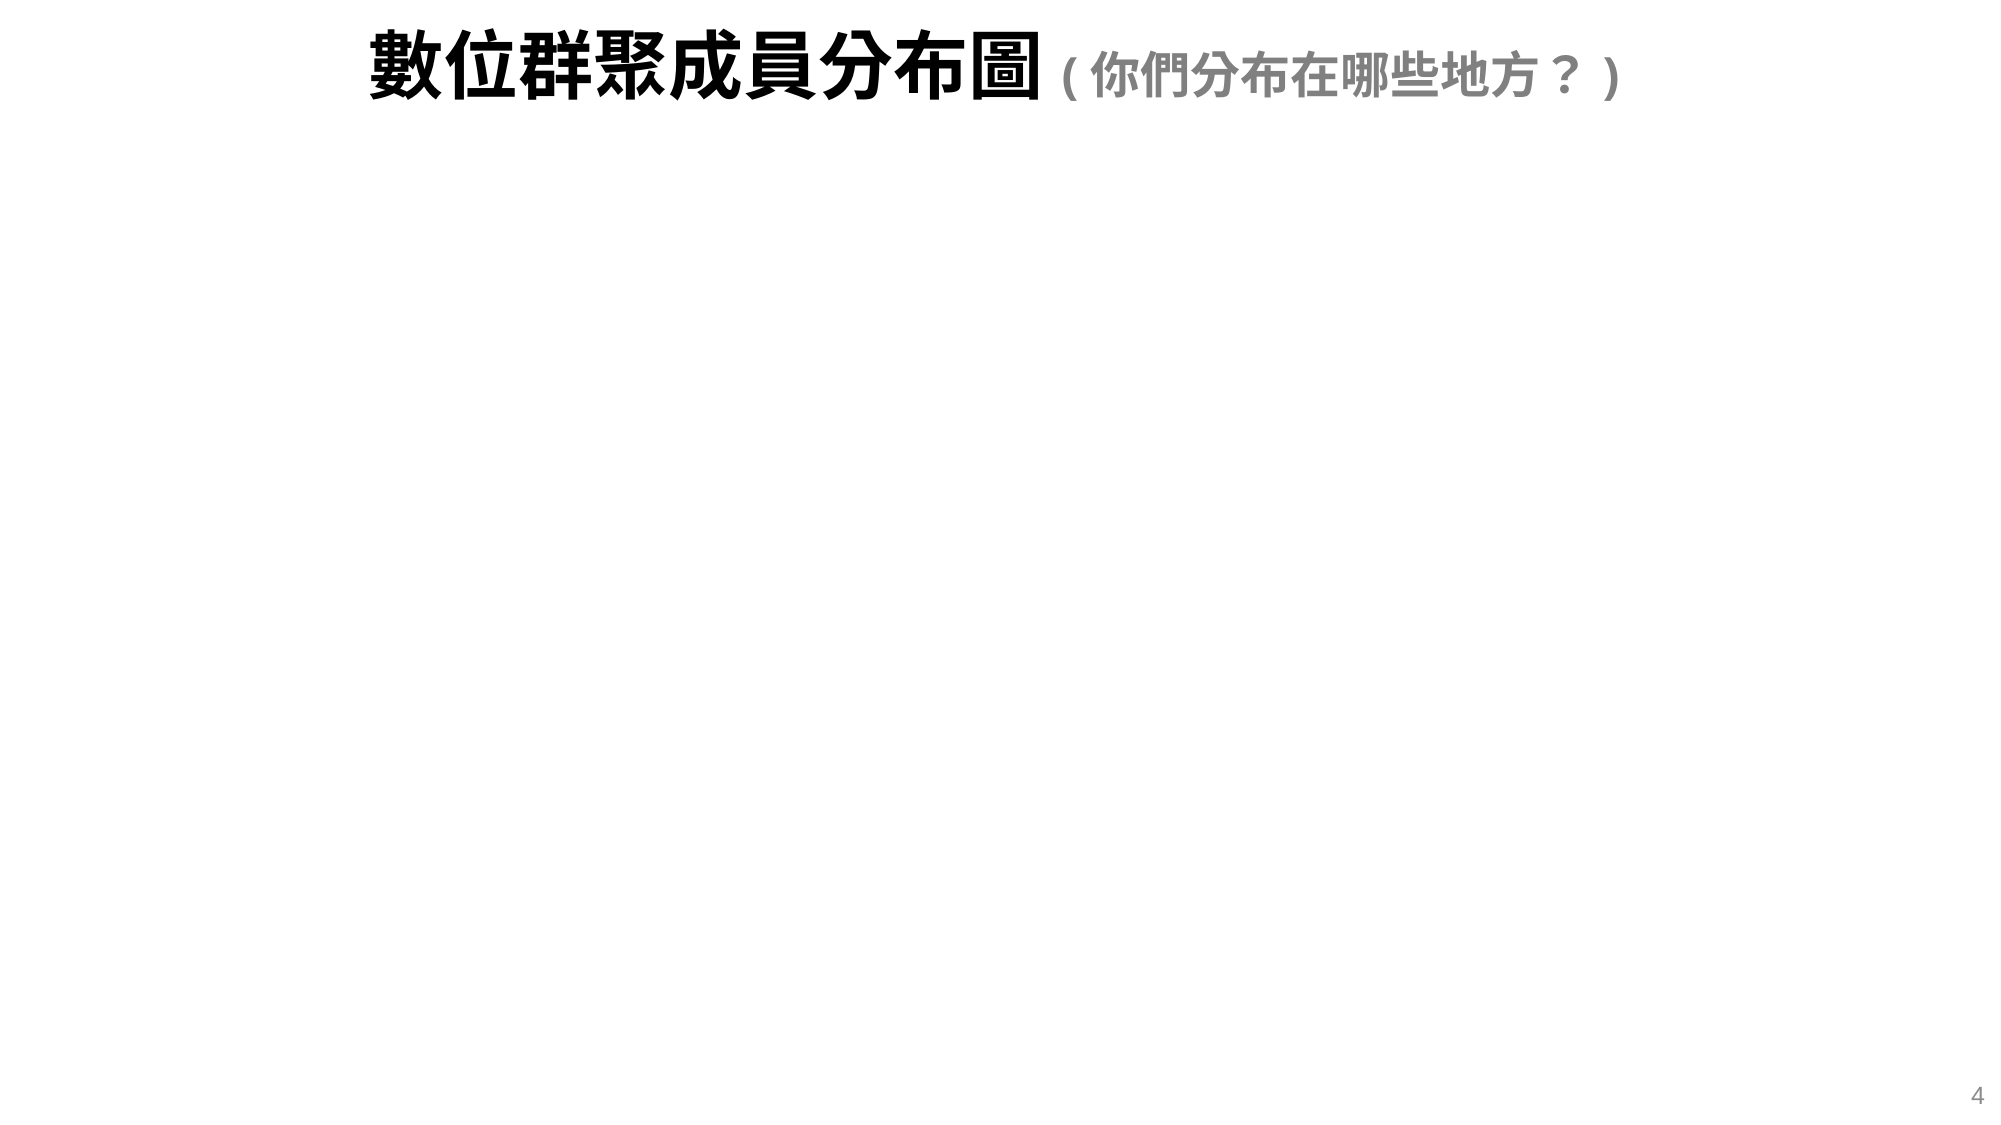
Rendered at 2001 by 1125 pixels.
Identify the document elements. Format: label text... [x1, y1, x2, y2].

text_box 數位群聚成員分布圖(你們分布在哪些地方？) [219, 11, 1769, 117]
